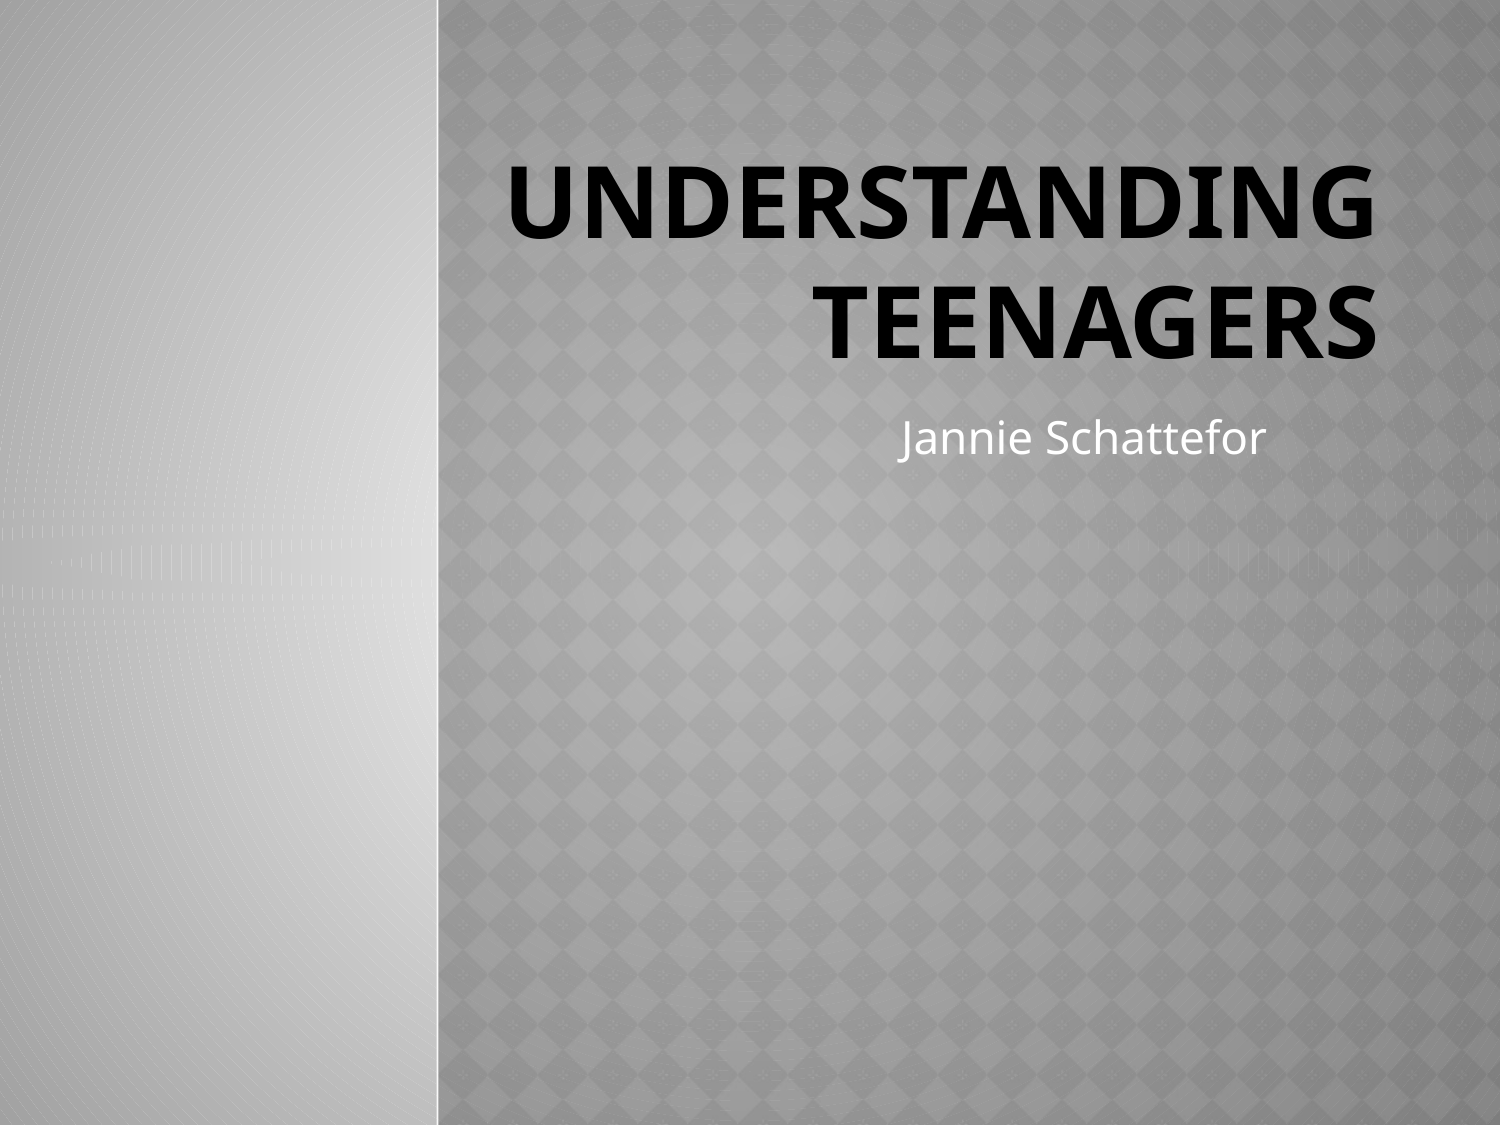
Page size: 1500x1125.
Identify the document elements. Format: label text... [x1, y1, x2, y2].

subtitle Jannie Schattefor [224, 408, 1276, 926]
title Understanding Teenagers [112, 137, 1388, 379]
